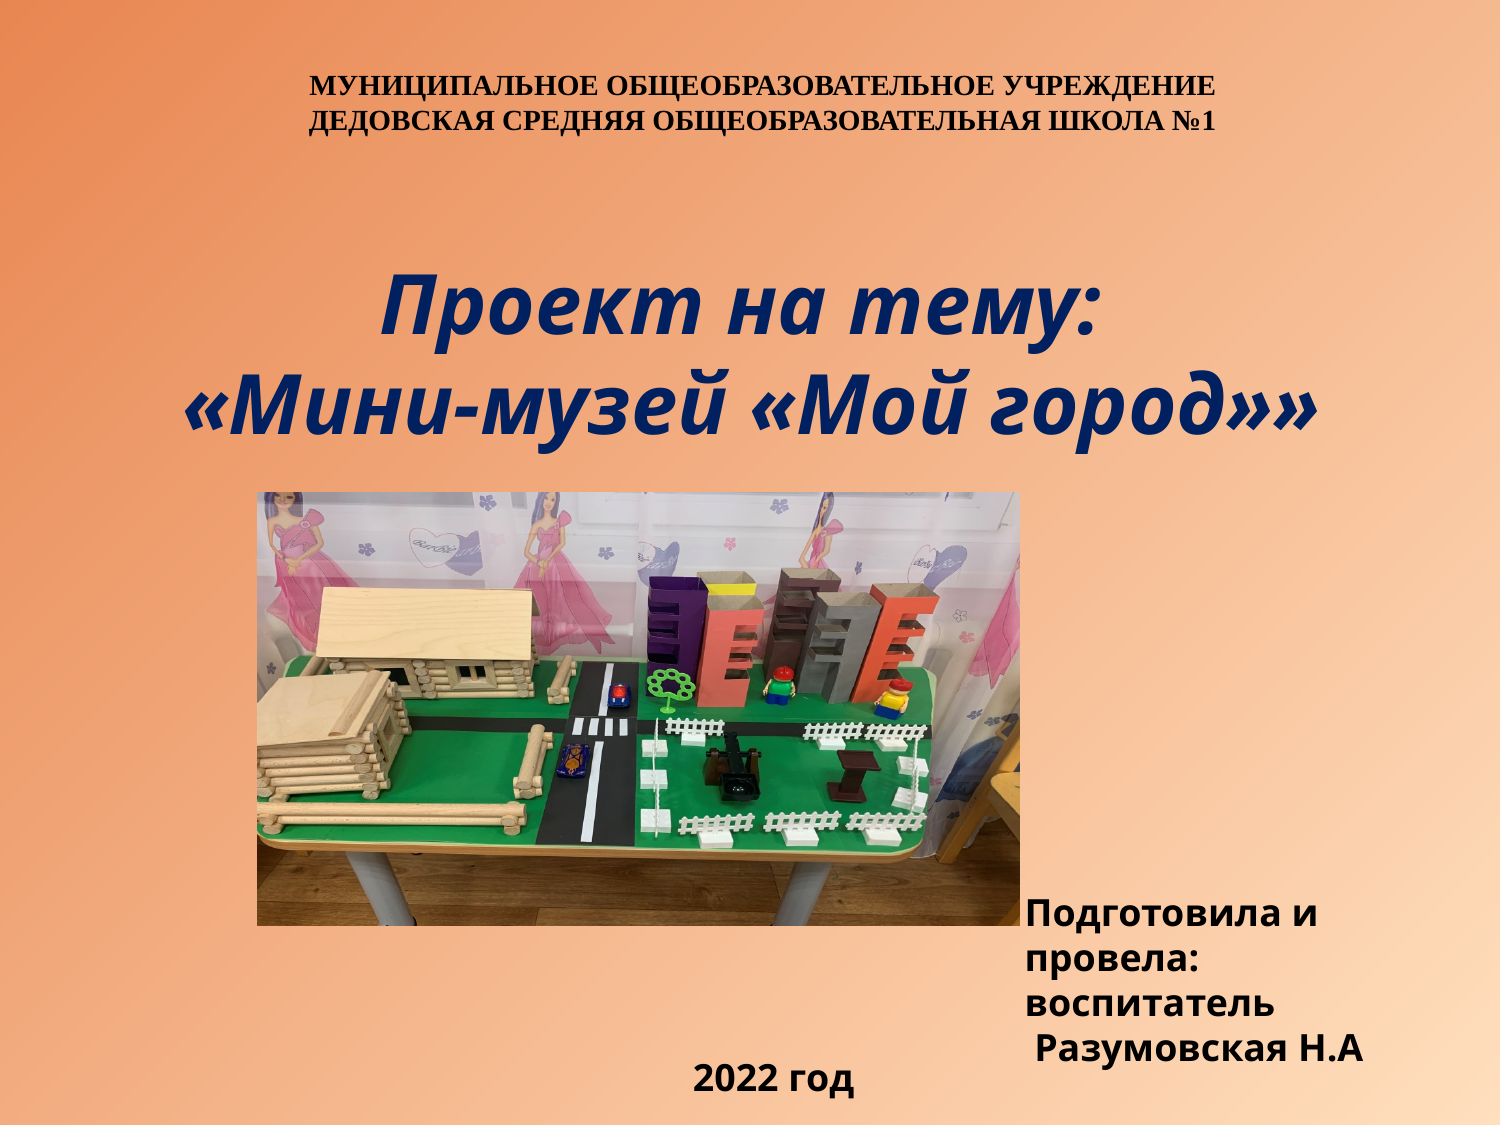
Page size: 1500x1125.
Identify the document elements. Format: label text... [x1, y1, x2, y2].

picture [257, 491, 1020, 926]
text_box МУНИЦИПАЛЬНОЕ ОБЩЕОБРАЗОВАТЕЛЬНОЕ УЧРЕЖДЕНИЕ ДЕДОВСКАЯ СРЕДНЯЯ ОБЩЕОБРАЗОВАТЕЛЬНАЯ ШКОЛА №1 [175, 59, 1313, 144]
text_box Проект на тему: «Мини-музей «Мой город»» [105, 243, 1376, 459]
text_box 2022 год [643, 1046, 904, 1107]
text_box Подготовила и провела: воспитатель Разумовская Н.А [1009, 881, 1447, 1077]
